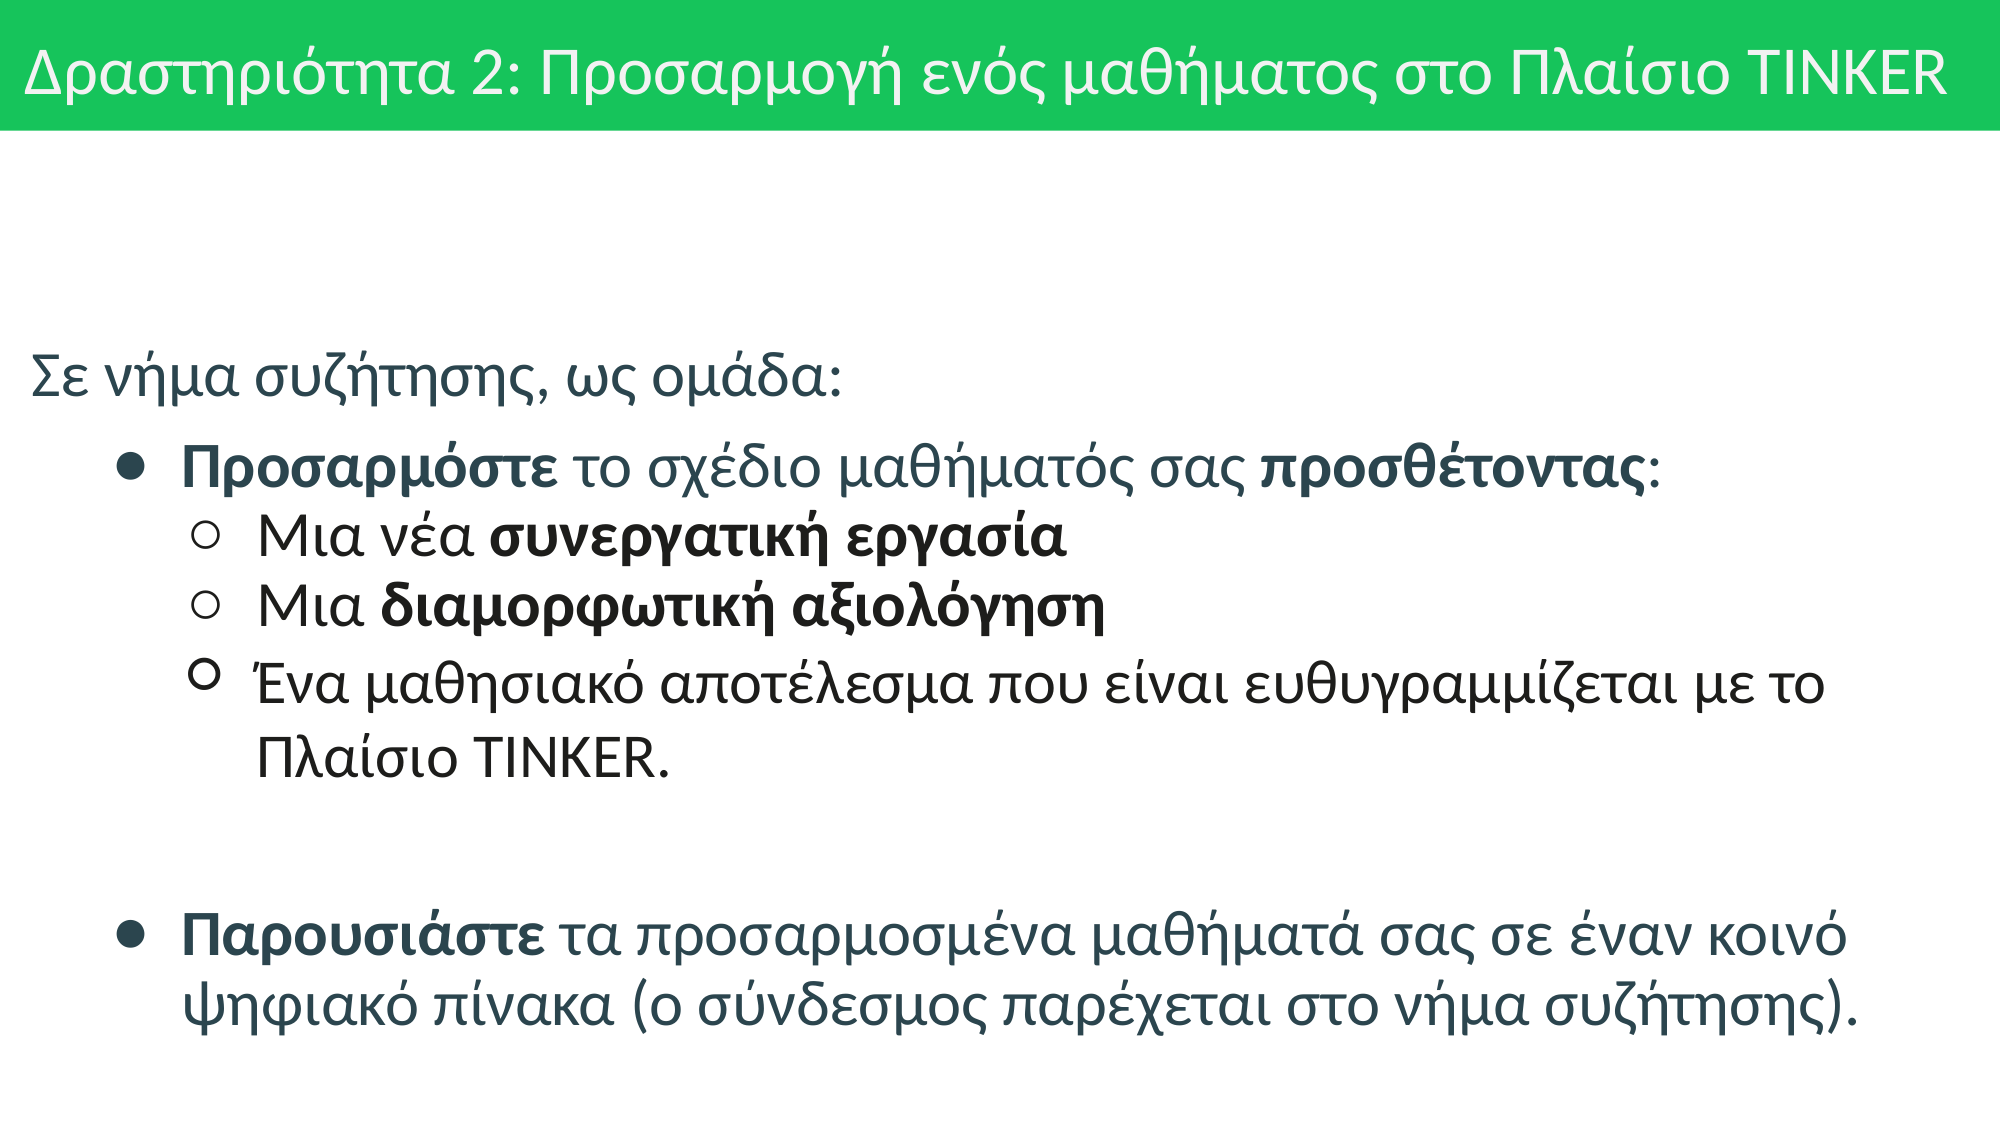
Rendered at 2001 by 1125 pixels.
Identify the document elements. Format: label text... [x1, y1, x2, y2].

title Δραστηριότητα 2: Προσαρμογή ενός μαθήματος στο Πλαίσιο TINKER [16, 13, 1976, 131]
list Σε νήμα συζήτησης, ως ομάδα: Προσαρμόστε το σχέδιο μαθήματός σας προσθέτοντας: Μια νέα συνεργατική εργασία Μια διαμορφωτική αξιολόγηση Ένα μαθησιακό αποτέλεσμα που είναι ευθυγραμμίζεται με το Πλαίσιο TINKER. Παρουσιάστε τα προσαρμοσμένα μαθήματά σας σε έναν κοινό ψηφιακό πίνακα (ο σύνδεσμος παρέχεται στο νήμα συζήτησης). [16, 144, 1976, 1108]
